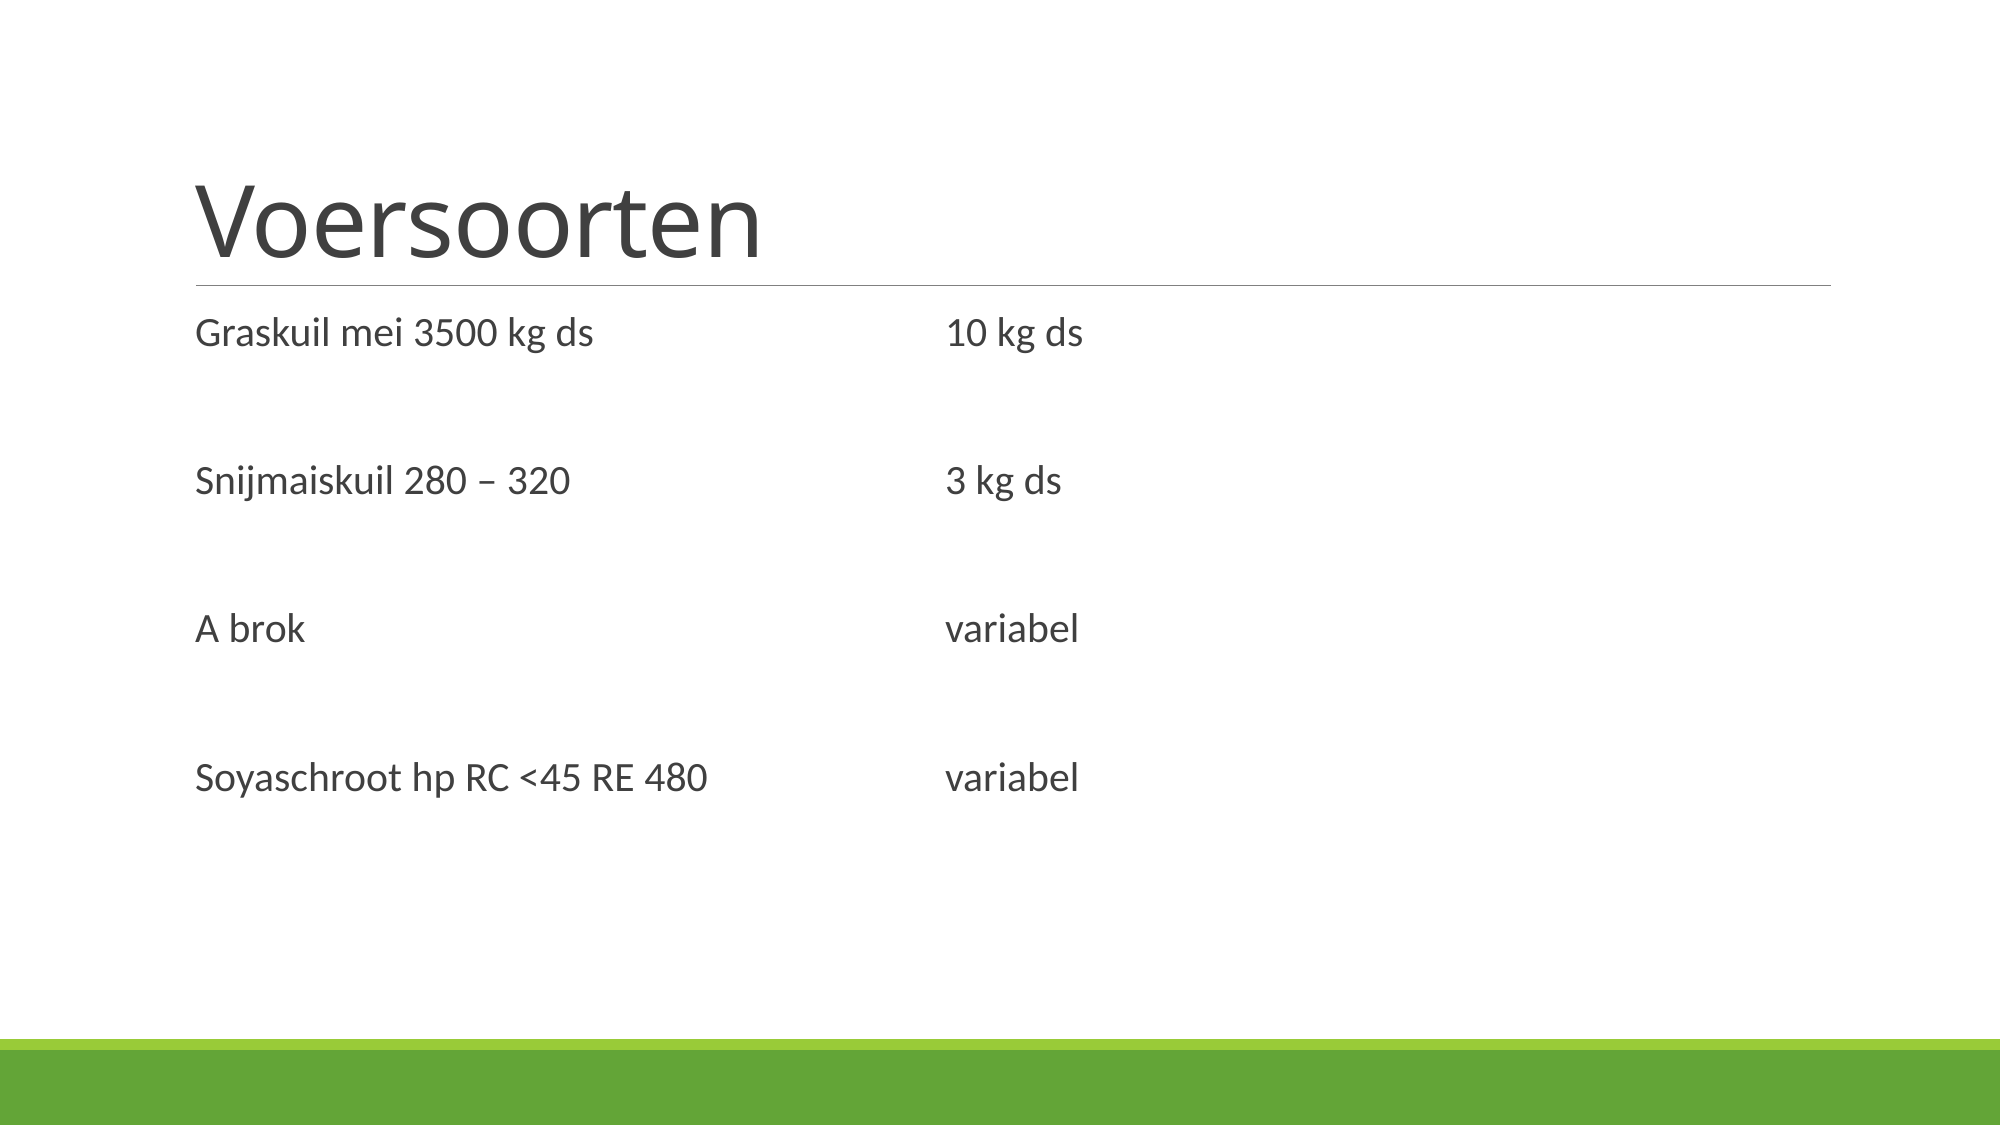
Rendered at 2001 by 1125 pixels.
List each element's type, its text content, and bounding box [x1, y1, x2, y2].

title Voersoorten [180, 47, 1830, 285]
list Graskuil mei 3500 kg ds 10 kg ds Snijmaiskuil 280 – 320 3 kg ds A brok variabel Soyaschroot hp RC <45 RE 480 variabel [180, 302, 1830, 963]
